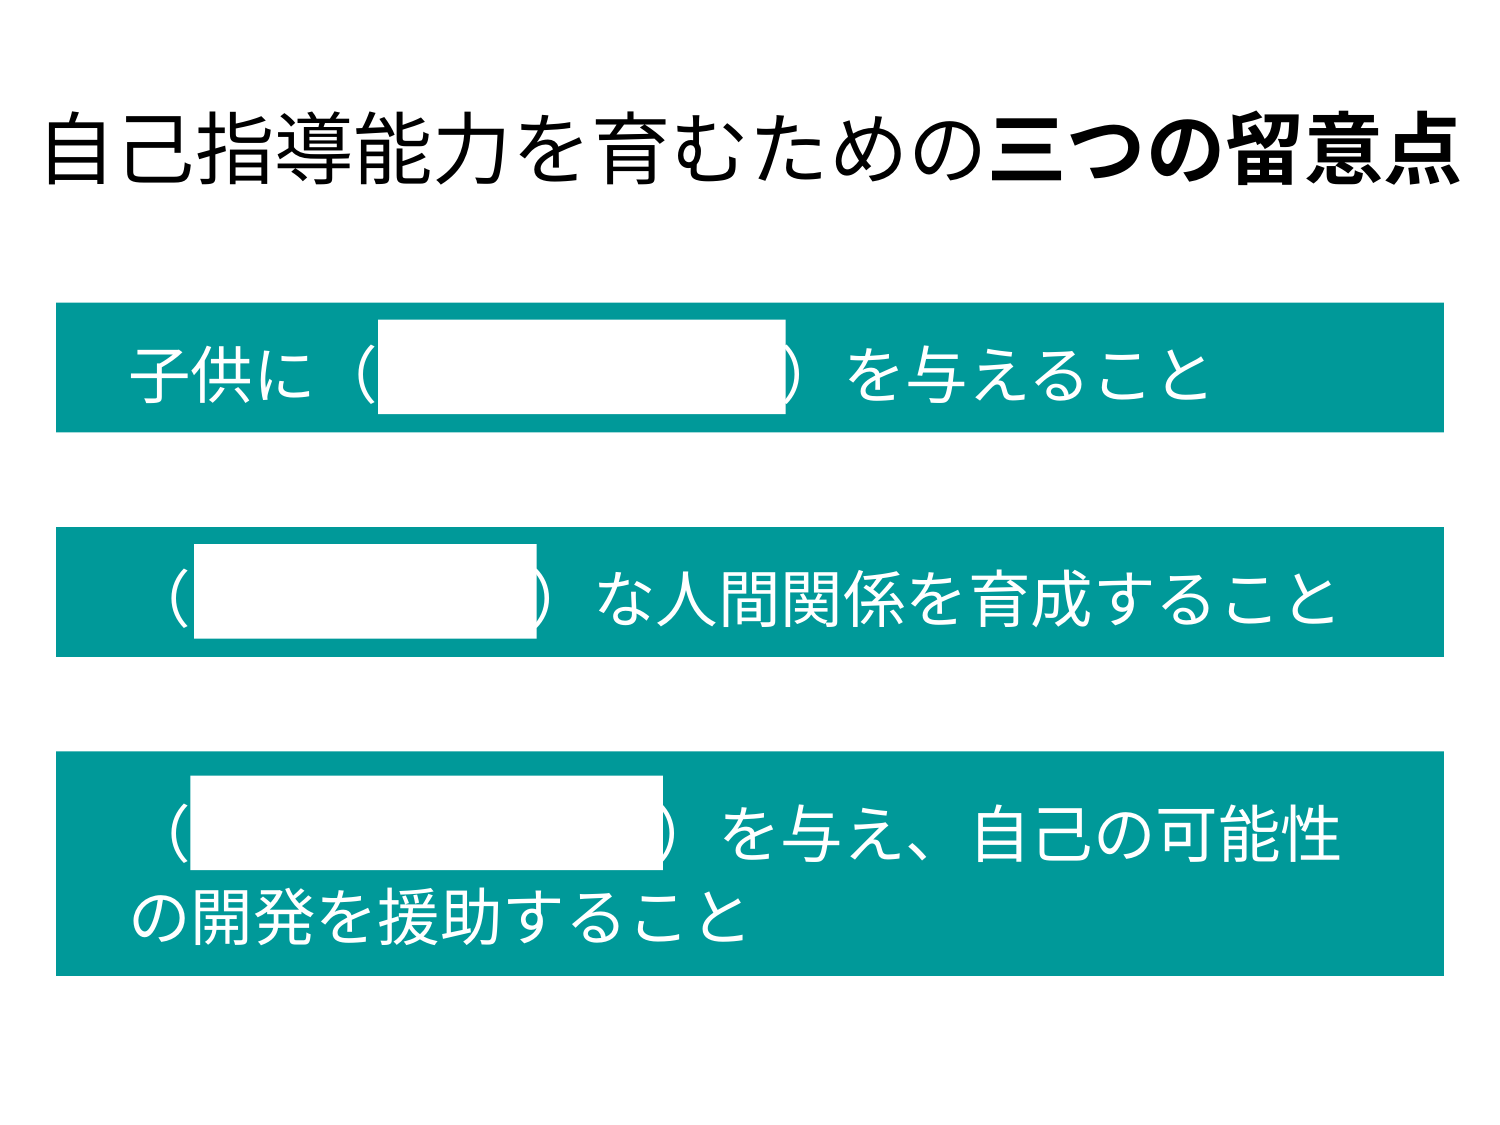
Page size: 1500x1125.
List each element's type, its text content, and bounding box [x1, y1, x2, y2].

text_box 自己指導能力を育むための三つの留意点 [0, 92, 1500, 202]
text_box （ ）な人間関係を育成すること [54, 525, 1446, 659]
text_box 共感的 [194, 544, 537, 639]
text_box 自己決定の場 [190, 775, 663, 871]
text_box （ ）を与え、自己の可能性 の開発を援助すること [54, 749, 1446, 978]
text_box 自己存在感 [378, 319, 786, 415]
text_box 子供に（ ）を与えること [54, 301, 1446, 435]
